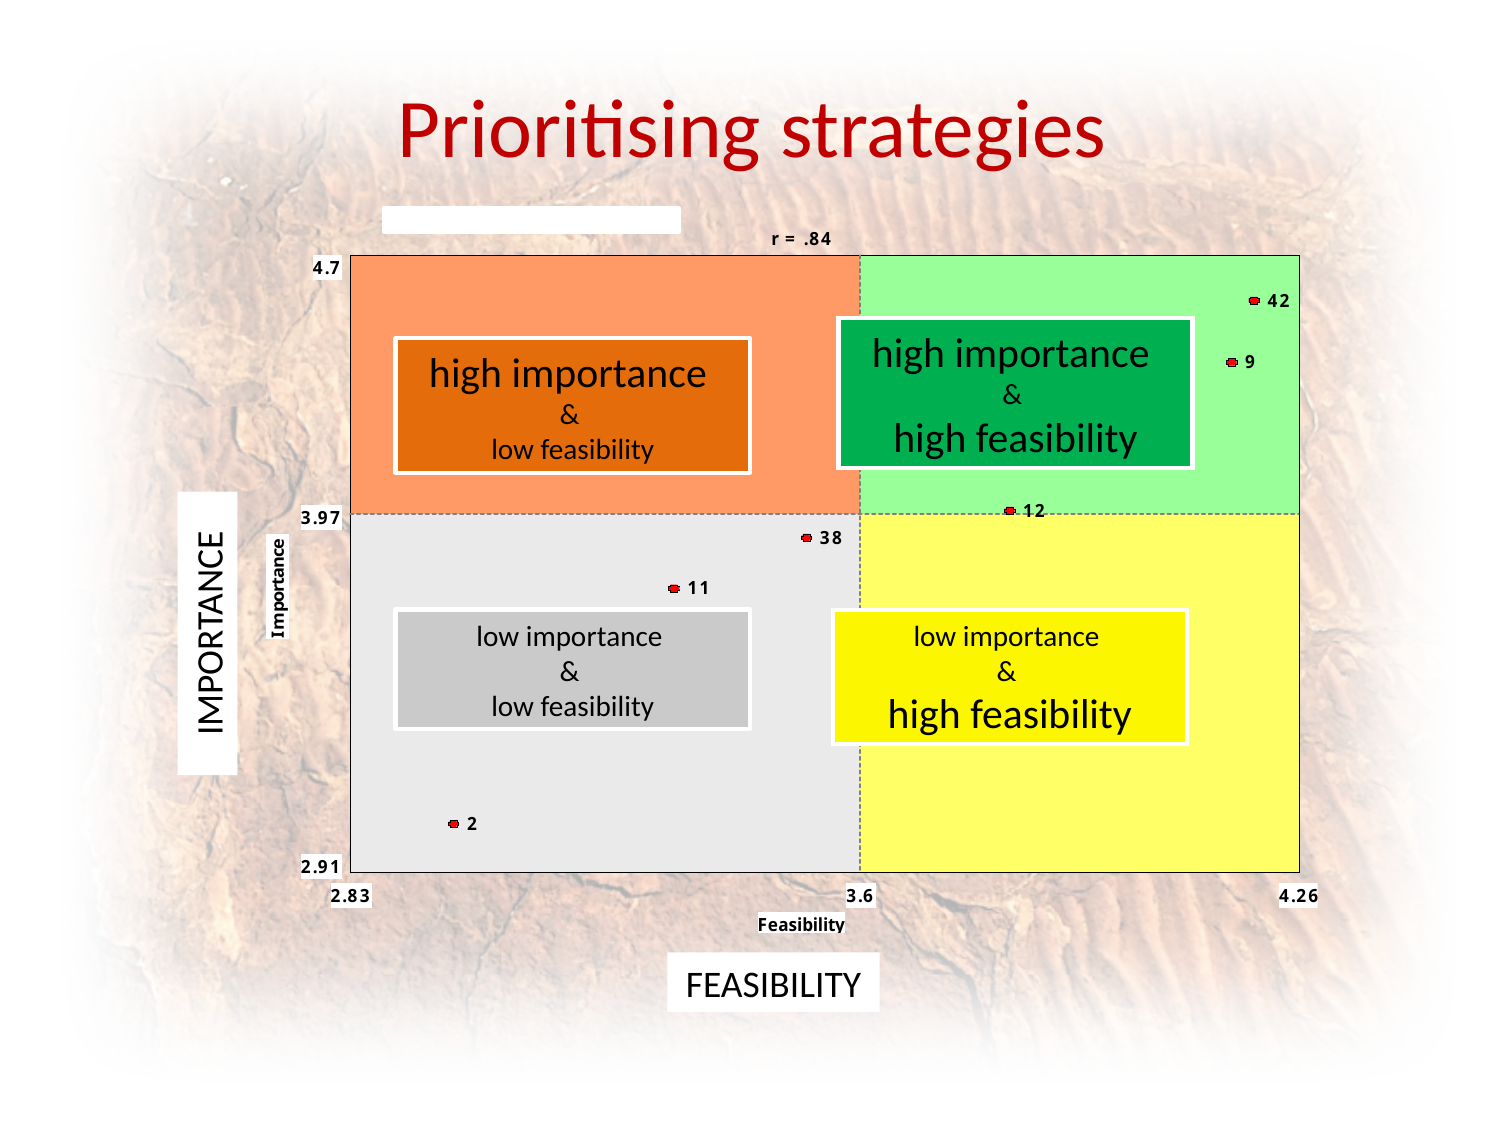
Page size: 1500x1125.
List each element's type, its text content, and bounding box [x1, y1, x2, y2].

text_box IMPORTANCE [177, 491, 238, 776]
title Prioritising strategies [47, 30, 1457, 219]
picture [265, 207, 1318, 933]
text_box FEASIBILITY [667, 952, 880, 1012]
